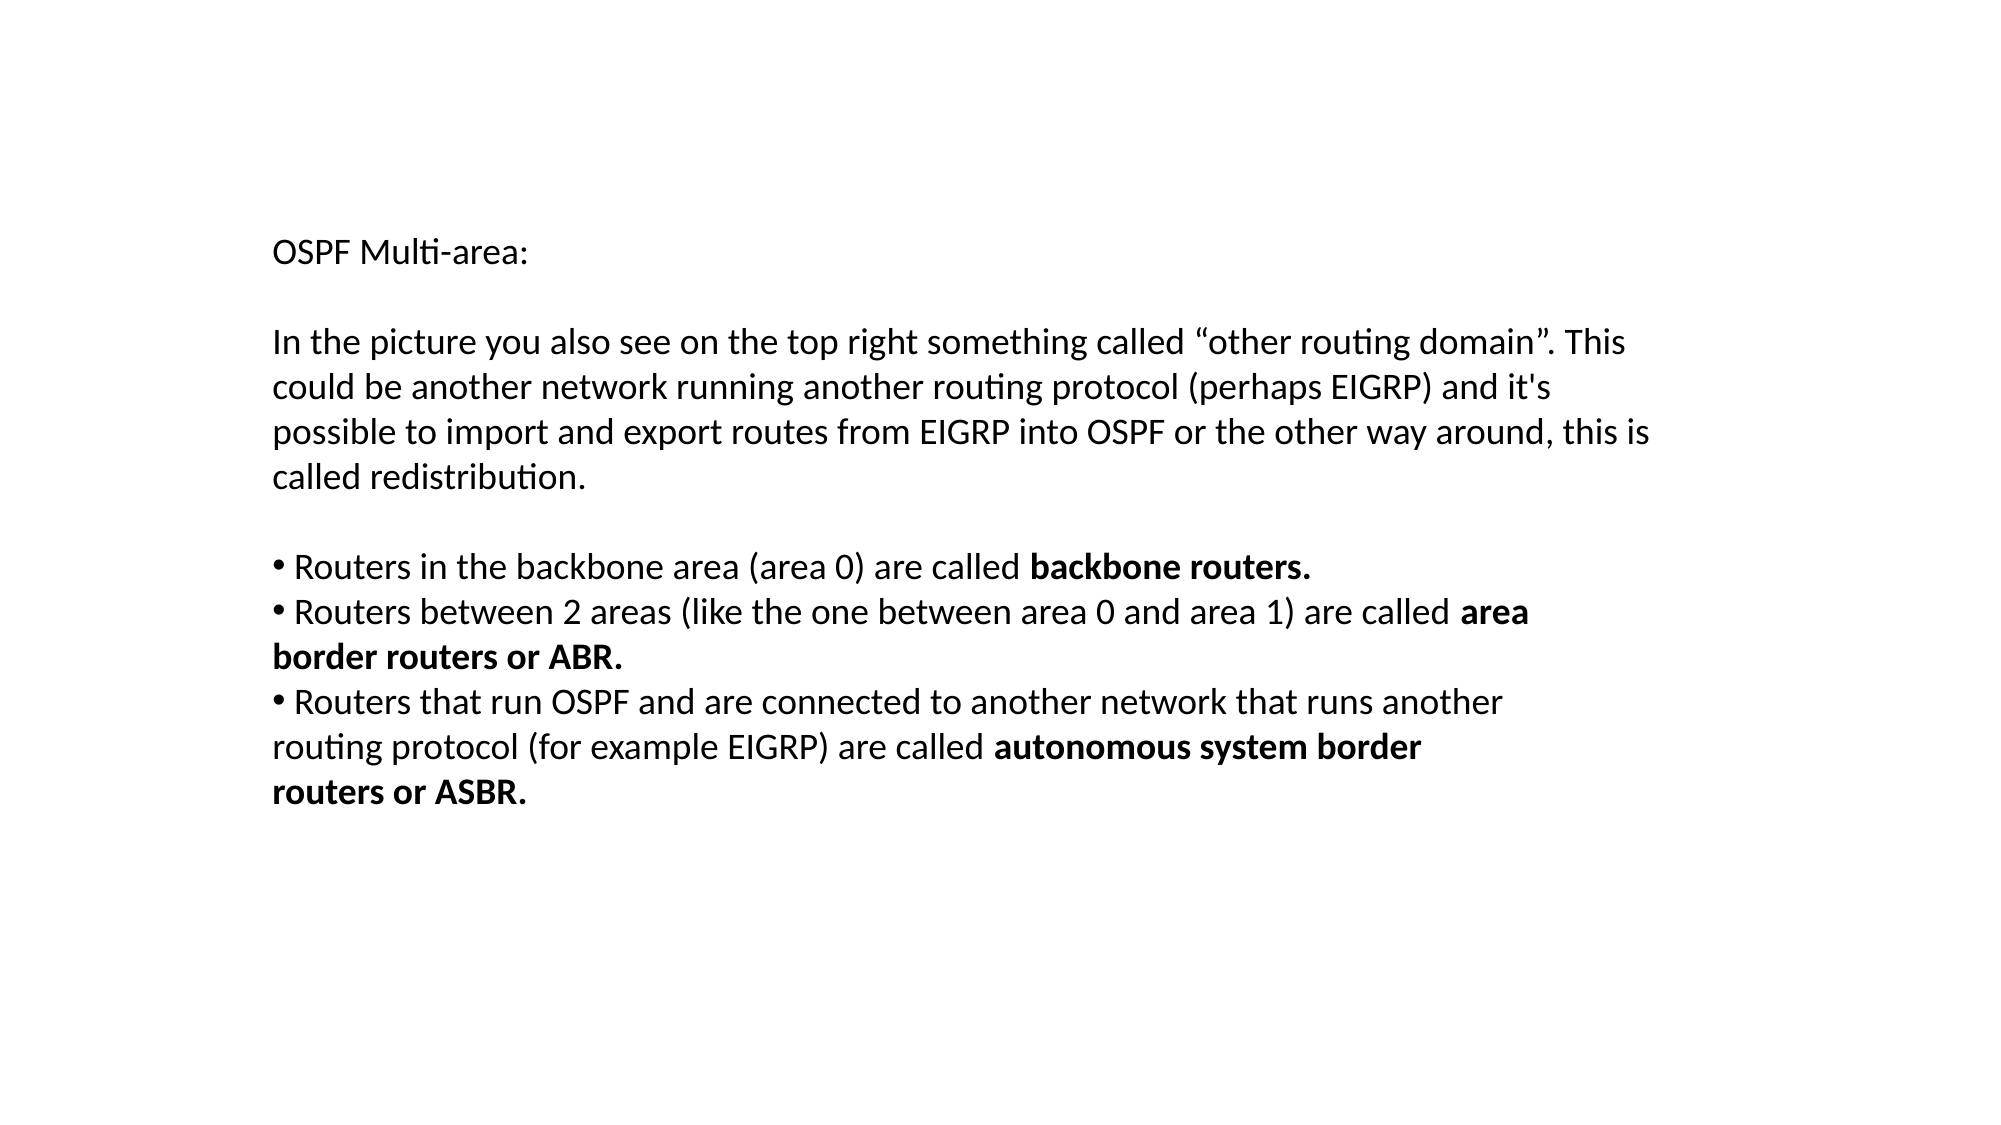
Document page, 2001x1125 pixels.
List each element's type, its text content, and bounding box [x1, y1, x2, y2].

text_box OSPF Multi-area: In the picture you also see on the top right something called “other routing domain”. This could be another network running another routing protocol (perhaps EIGRP) and it's possible to import and export routes from EIGRP into OSPF or the other way around, this is called redistribution. Routers in the backbone area (area 0) are called backbone routers. Routers between 2 areas (like the one between area 0 and area 1) are called area border routers or ABR. Routers that run OSPF and are connected to another network that runs another routing protocol (for example EIGRP) are called autonomous system border routers or ASBR. [257, 219, 1667, 865]
